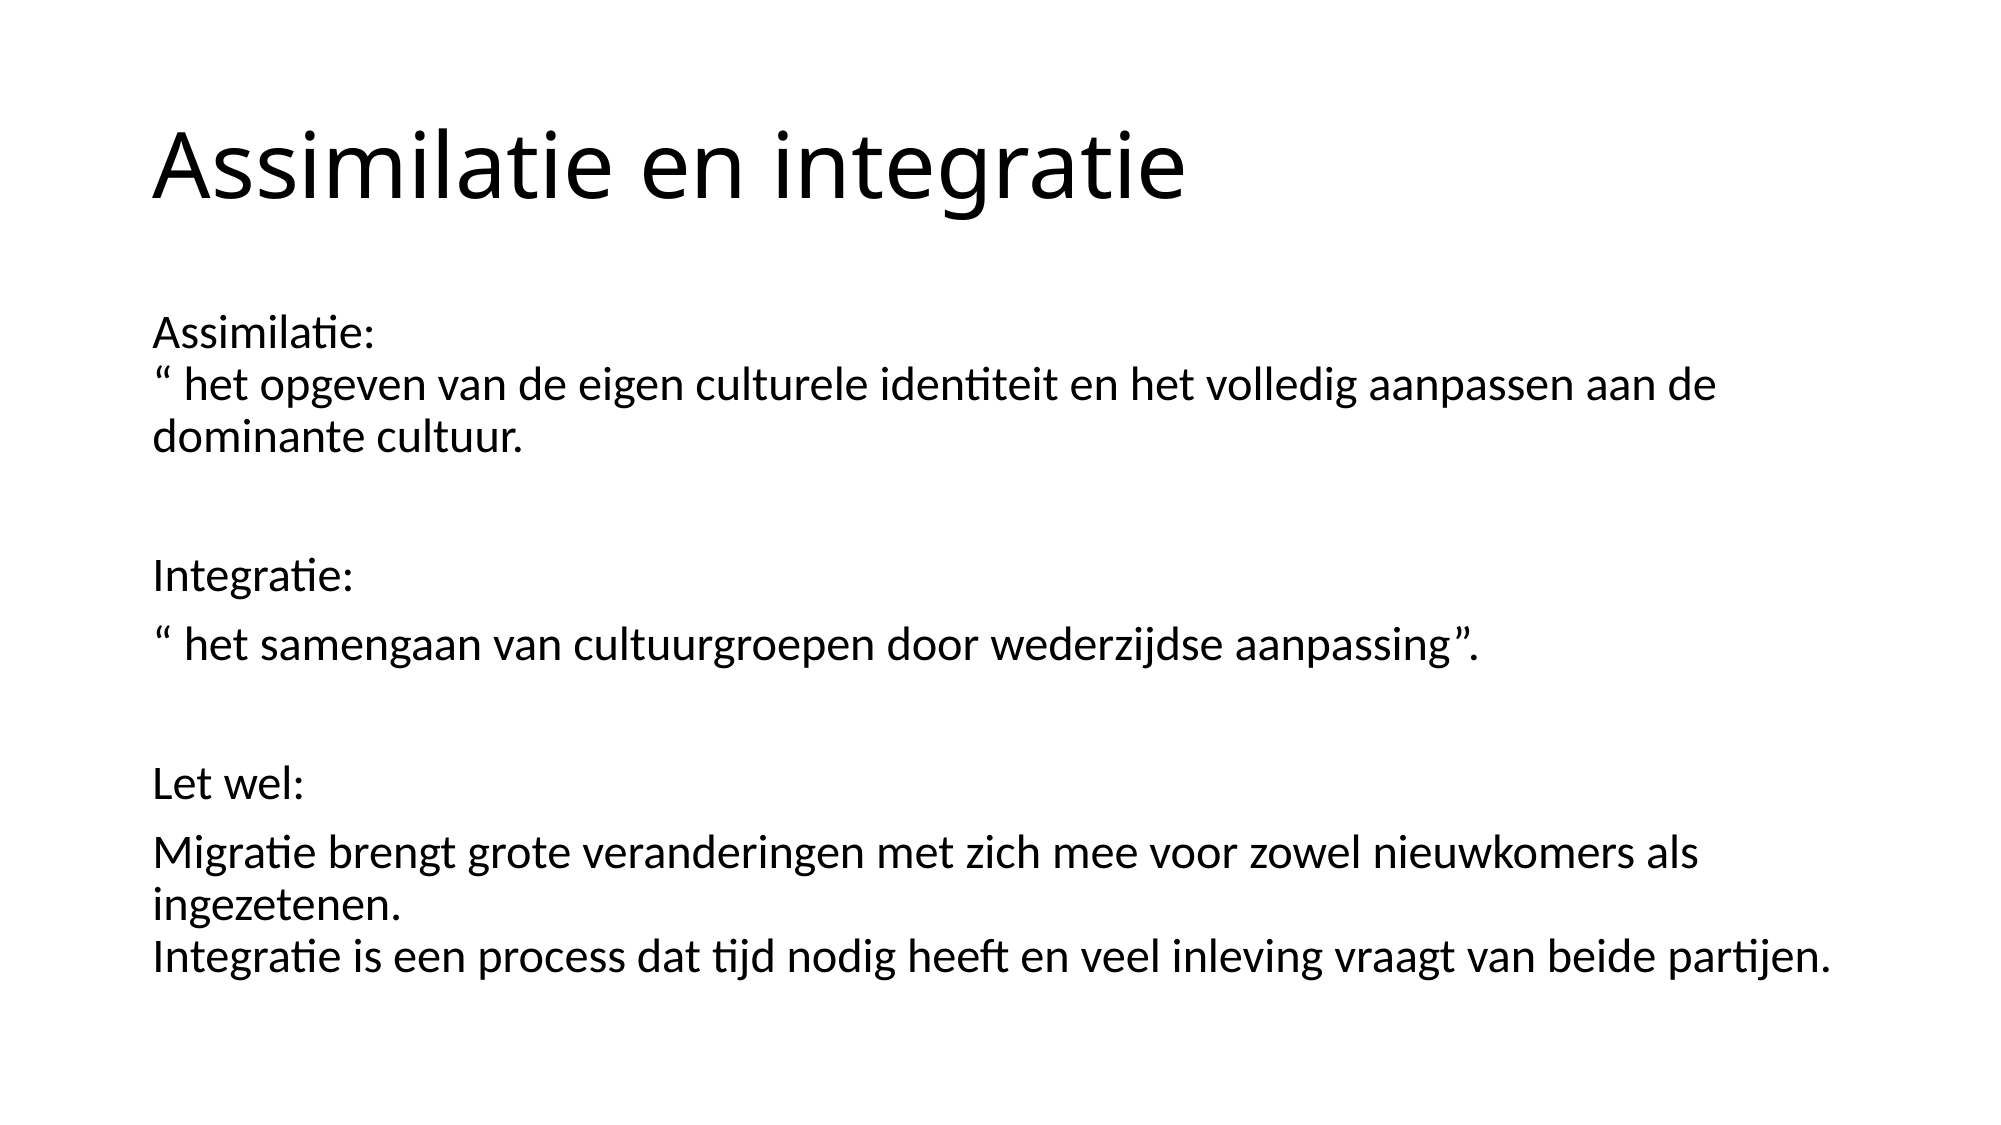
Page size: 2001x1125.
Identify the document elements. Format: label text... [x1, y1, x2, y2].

title Assimilatie en integratie [137, 59, 1863, 278]
list Assimilatie: “ het opgeven van de eigen culturele identiteit en het volledig aanpassen aan de dominante cultuur. Integratie: “ het samengaan van cultuurgroepen door wederzijdse aanpassing”. Let wel: Migratie brengt grote veranderingen met zich mee voor zowel nieuwkomers als ingezetenen. Integratie is een process dat tijd nodig heeft en veel inleving vraagt van beide partijen. [137, 299, 1863, 1014]
